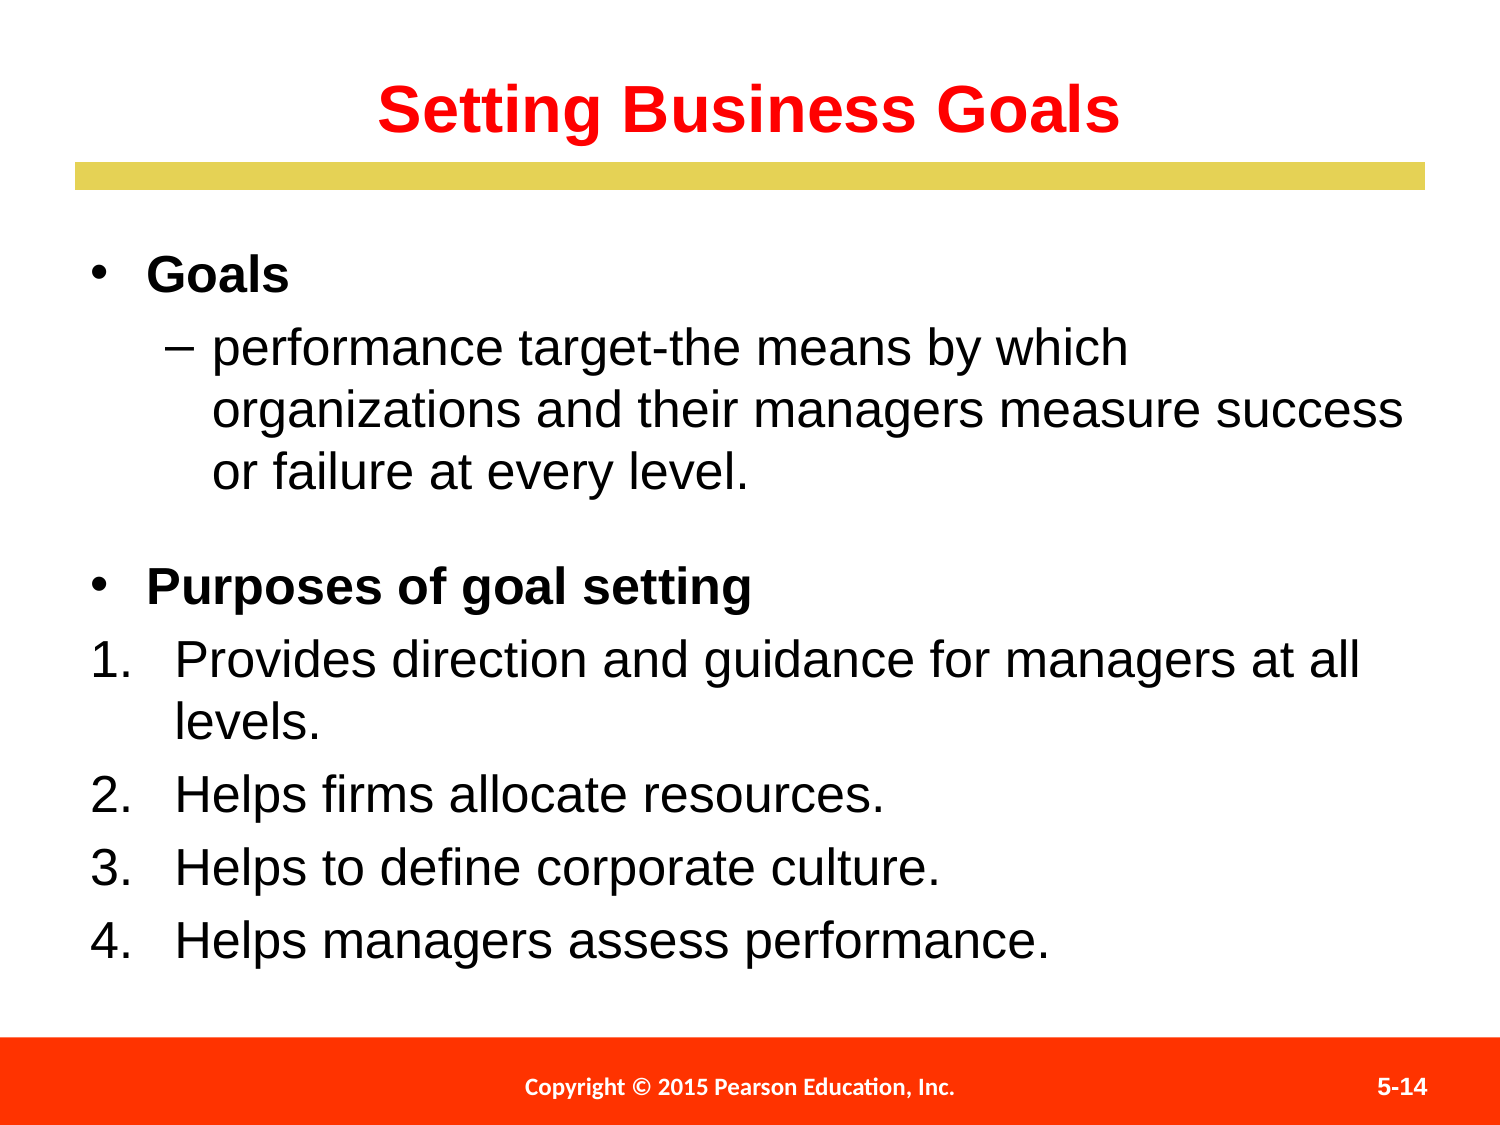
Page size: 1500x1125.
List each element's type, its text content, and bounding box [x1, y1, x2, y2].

title Setting Business Goals [74, 12, 1426, 201]
list Goals performance target-the means by which organizations and their managers measure success or failure at every level. Purposes of goal setting Provides direction and guidance for managers at all levels. Helps firms allocate resources. Helps to define corporate culture. Helps managers assess performance. [74, 232, 1426, 1001]
